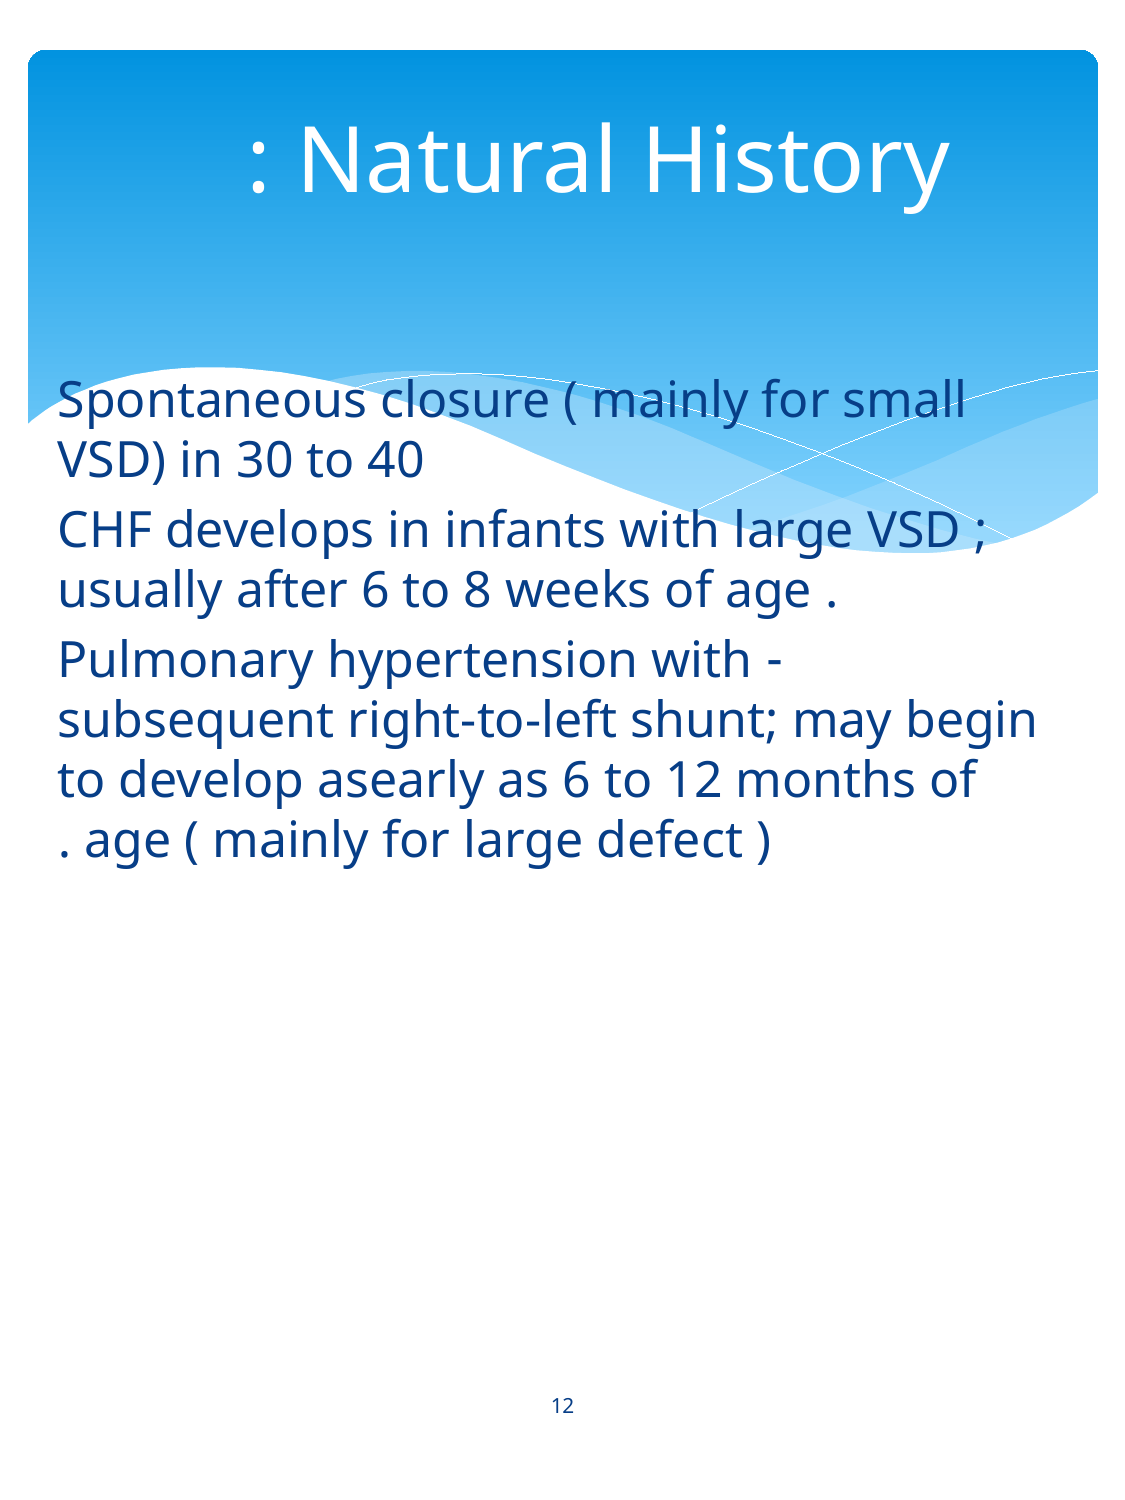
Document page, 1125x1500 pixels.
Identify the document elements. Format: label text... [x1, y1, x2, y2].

title Natural History : [56, 73, 1069, 348]
slide_number 12 [491, 1367, 634, 1447]
